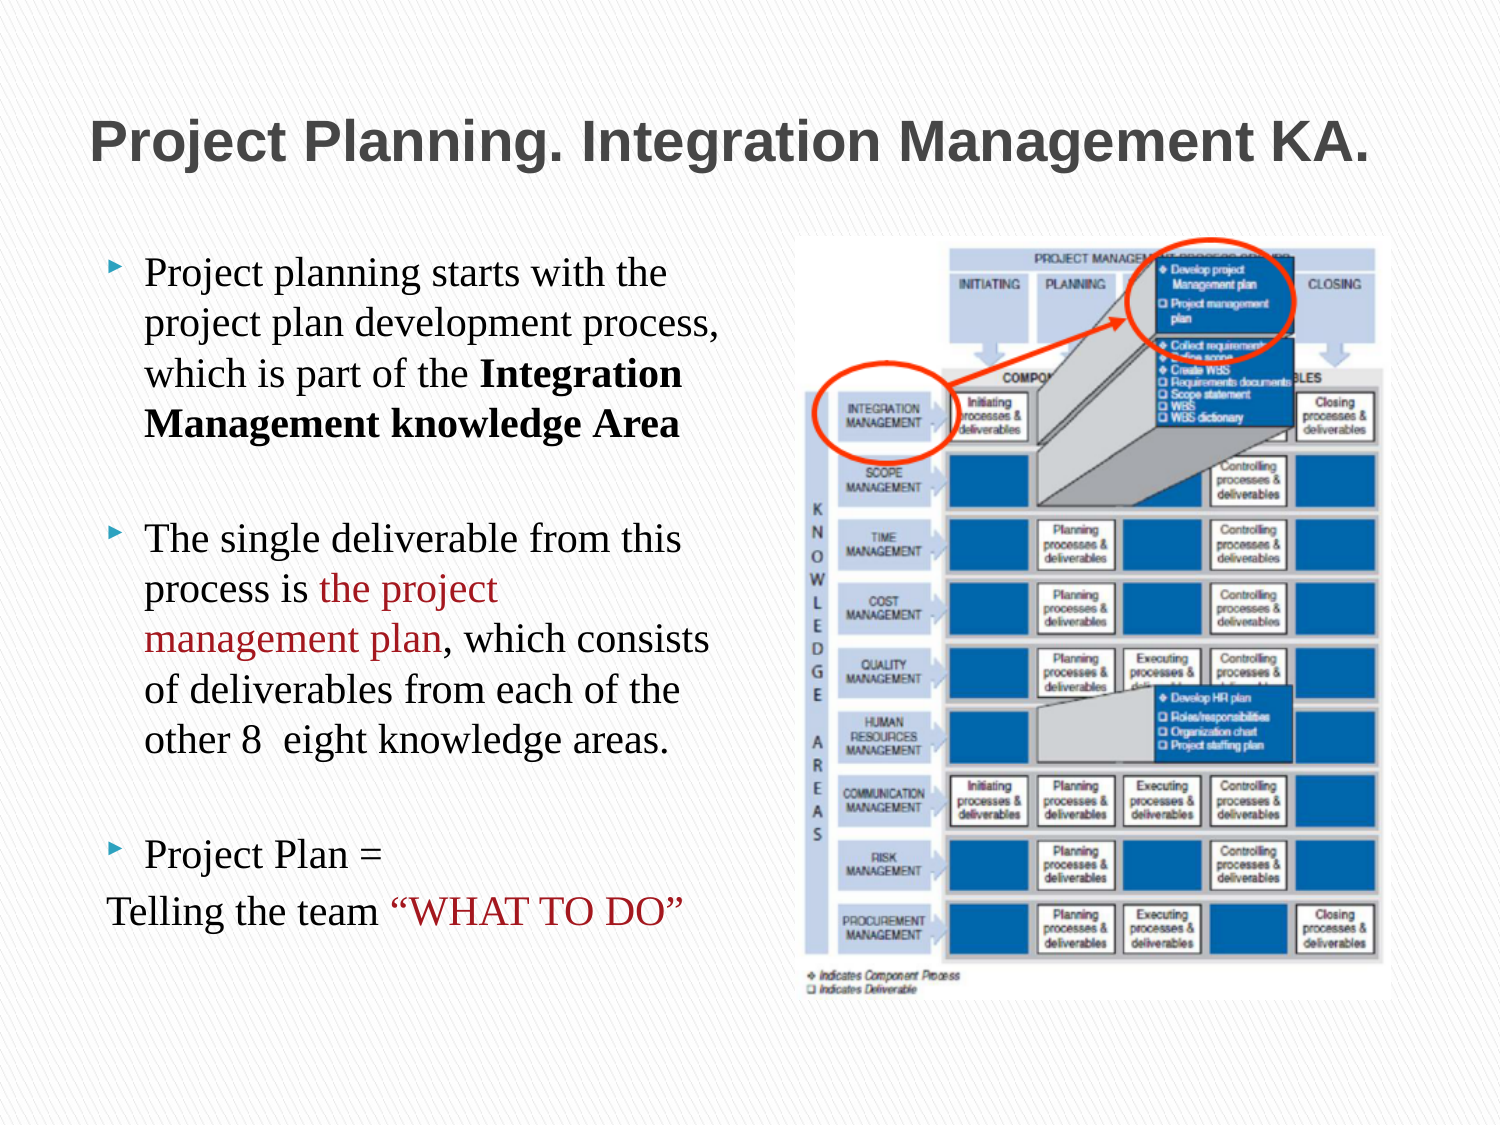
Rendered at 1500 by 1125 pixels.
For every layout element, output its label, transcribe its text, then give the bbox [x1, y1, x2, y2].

title Project Planning. Integration Management KA. [75, 44, 1425, 233]
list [795, 236, 1392, 1000]
list Project planning starts with the project plan development process, which is part of the Integration Management knowledge Area The single deliverable from this process is the project management plan, which consists of deliverables from each of the other 8 eight knowledge areas. Project Plan = Telling the team “WHAT TO DO” [75, 236, 739, 1012]
